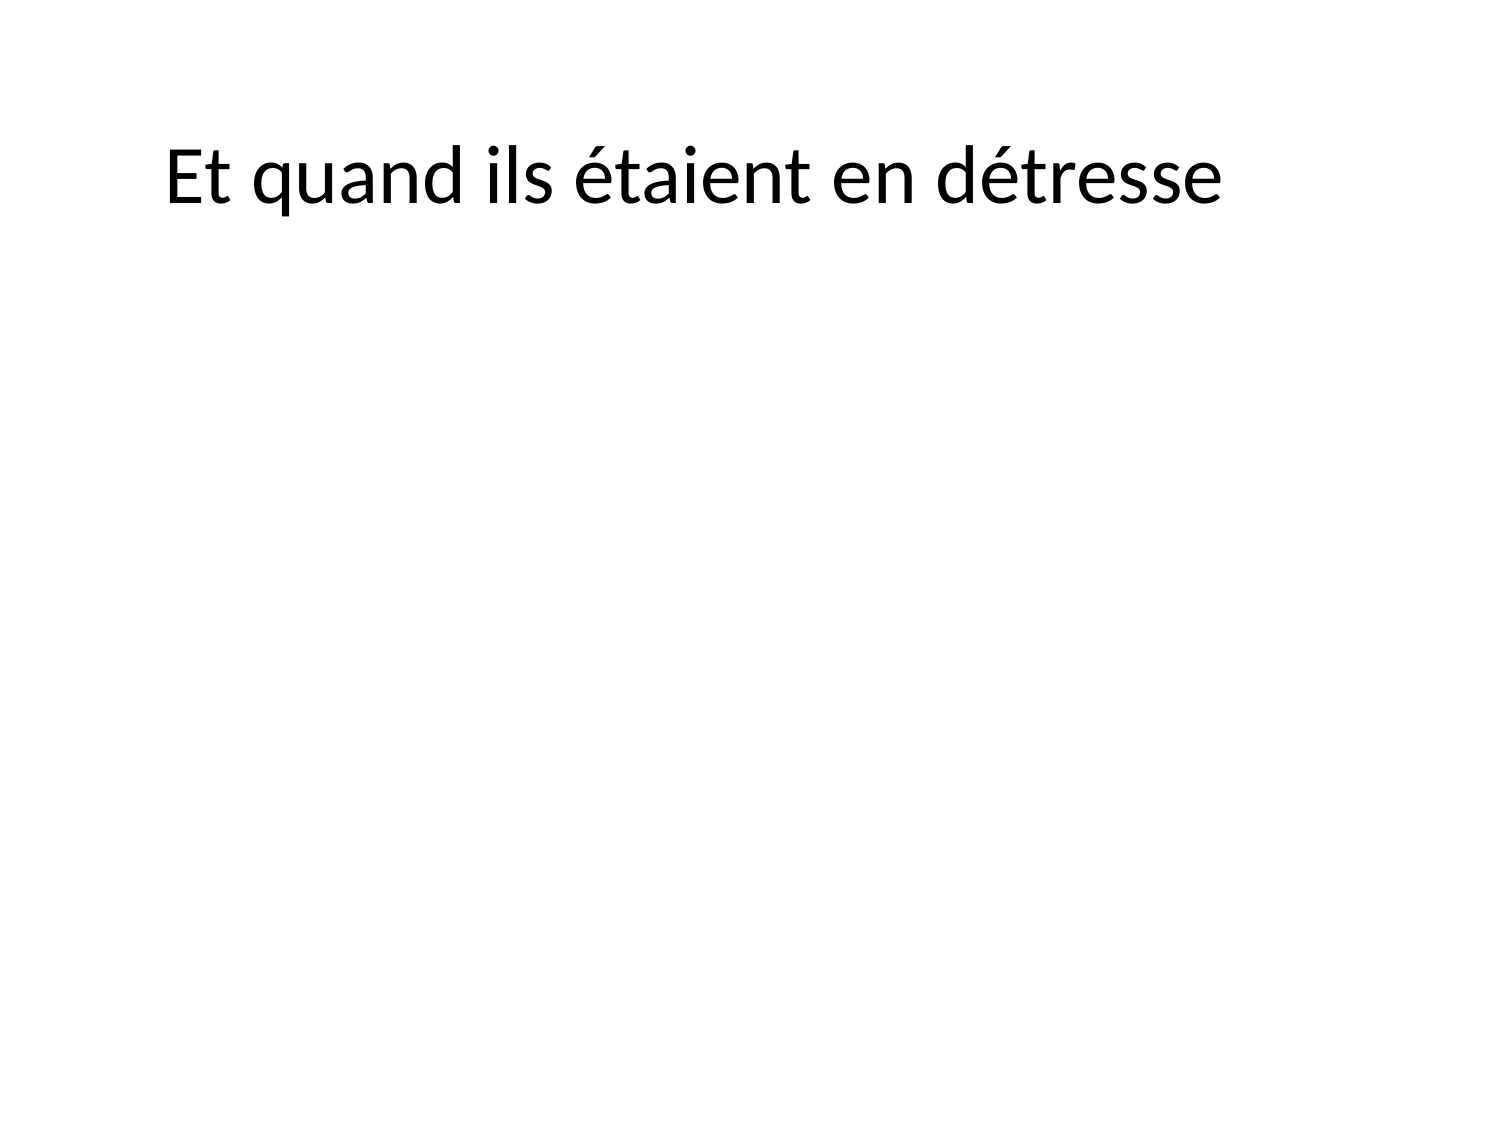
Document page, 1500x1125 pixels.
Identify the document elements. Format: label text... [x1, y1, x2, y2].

text_box Et quand ils étaient en détresse [150, 112, 1450, 328]
